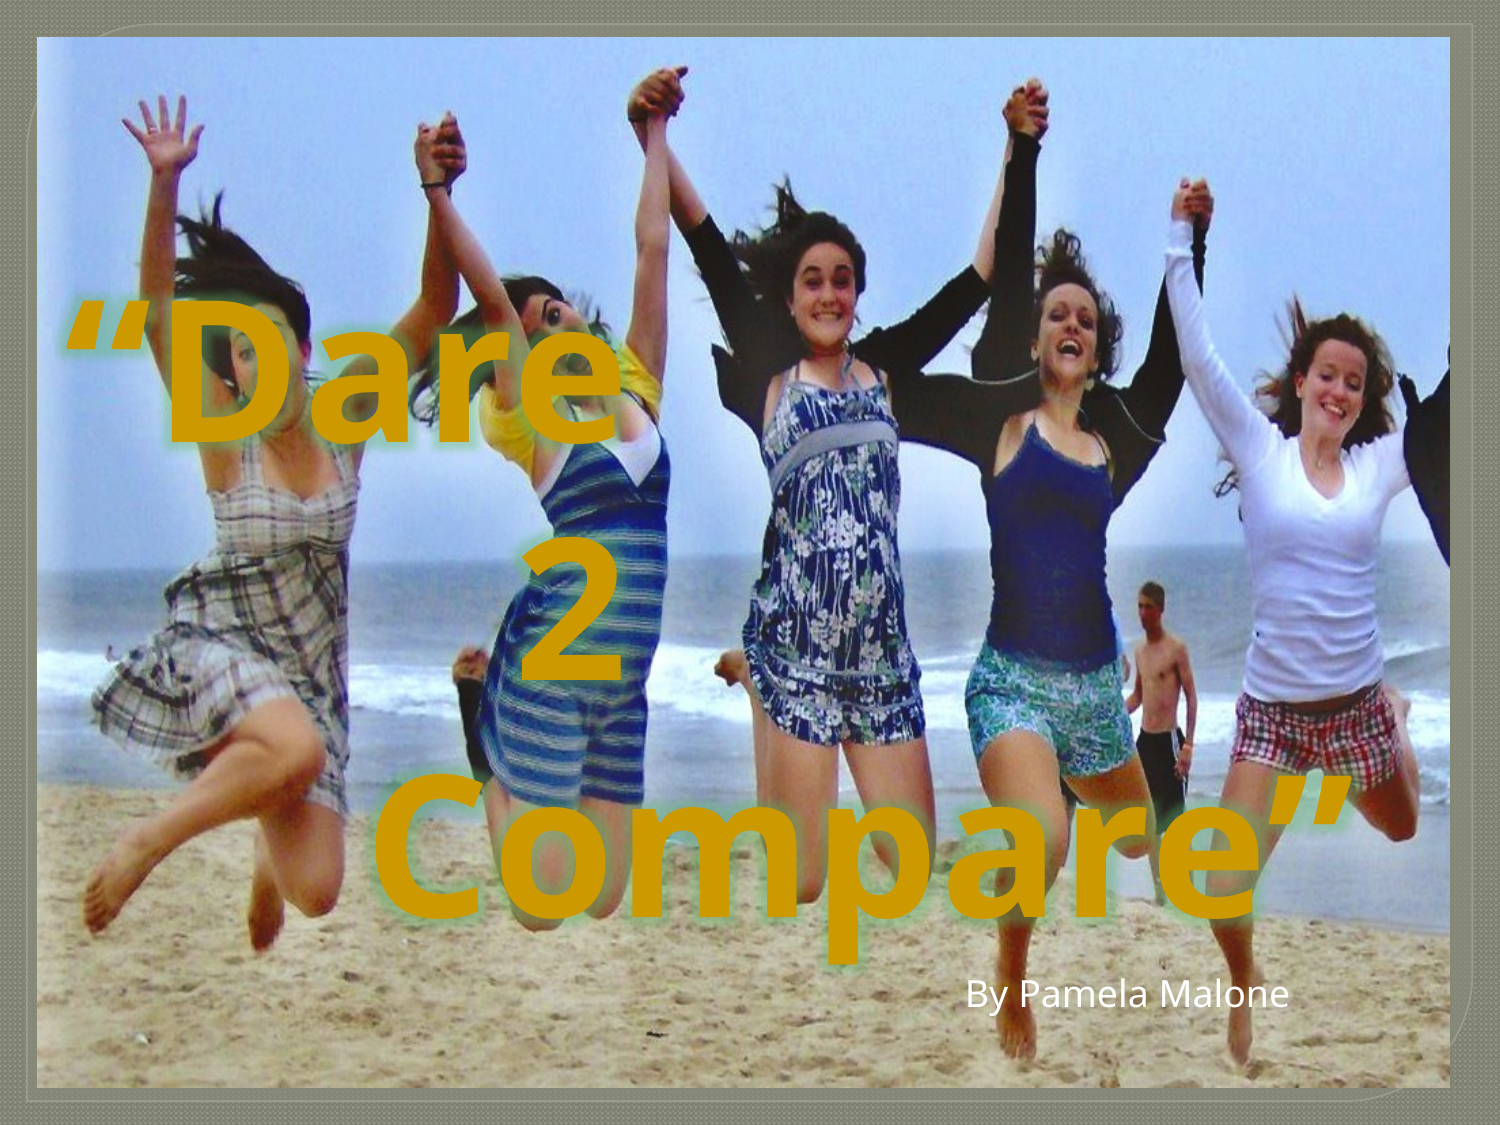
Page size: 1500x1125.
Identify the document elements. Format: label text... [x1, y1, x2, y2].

text_box “Dare 2 Compare” [1456, 237, 1463, 965]
picture [37, 37, 1451, 1088]
